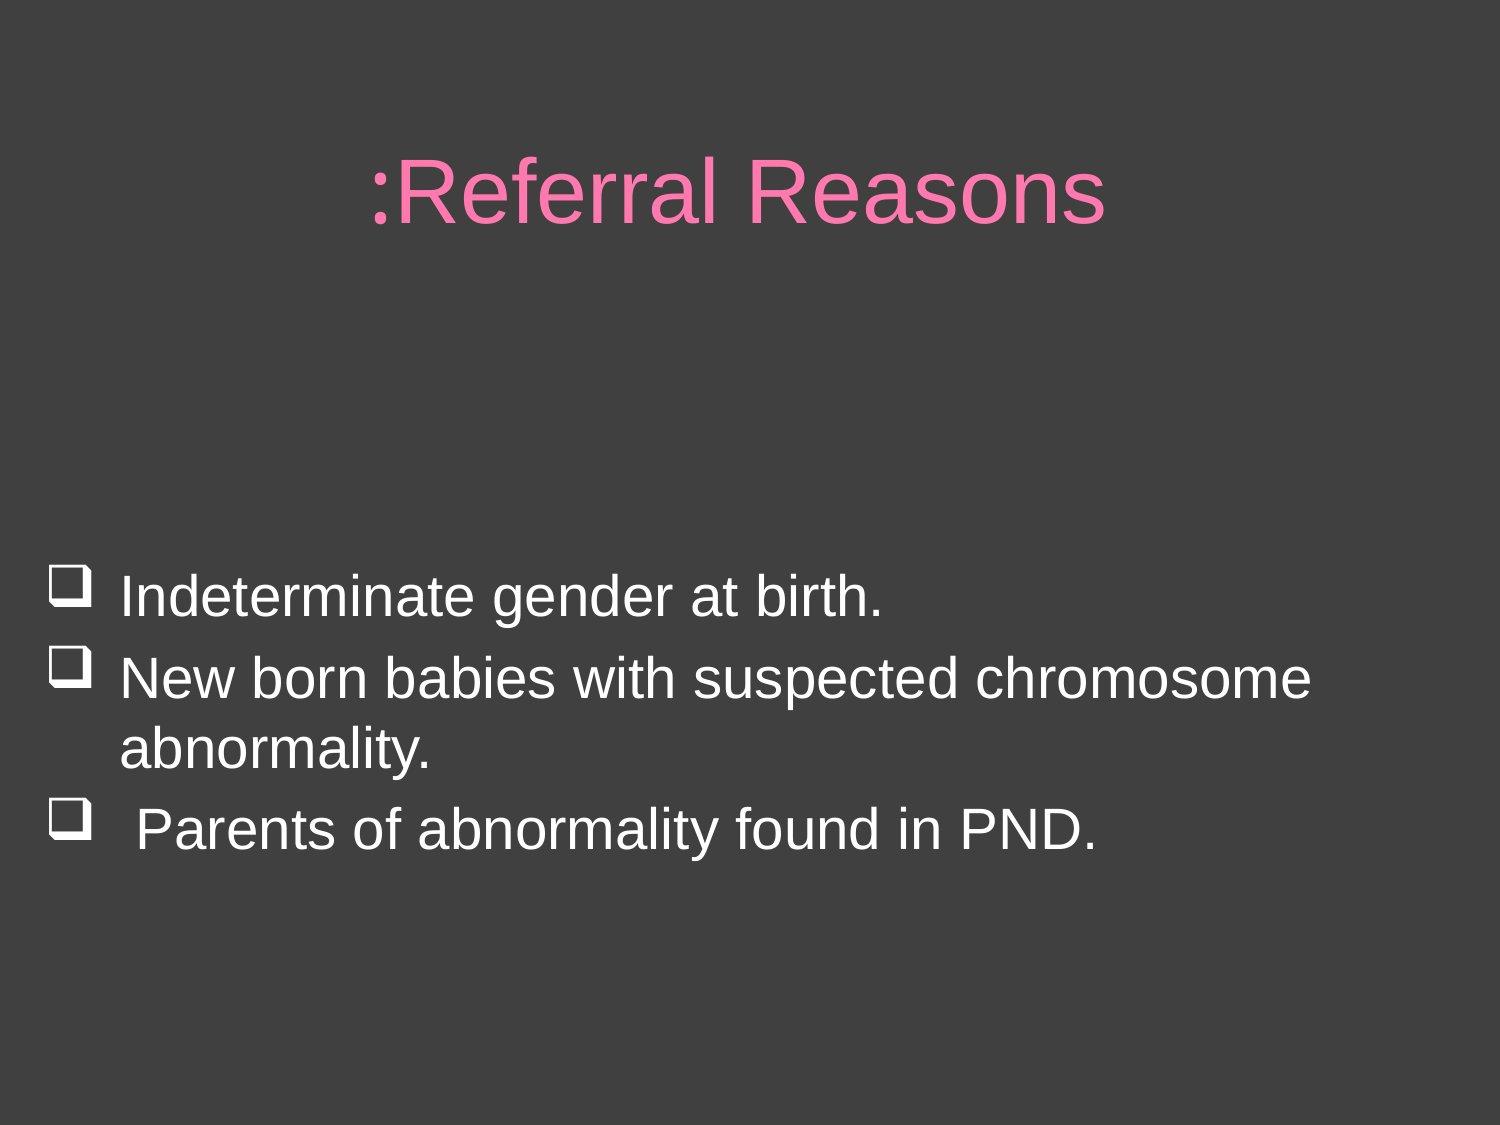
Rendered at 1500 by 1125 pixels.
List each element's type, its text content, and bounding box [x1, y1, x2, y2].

title Referral Reasons: [100, 66, 1376, 308]
subtitle Indeterminate gender at birth. New born babies with suspected chromosome abnormality. Parents of abnormality found in PND. [29, 550, 1500, 839]
